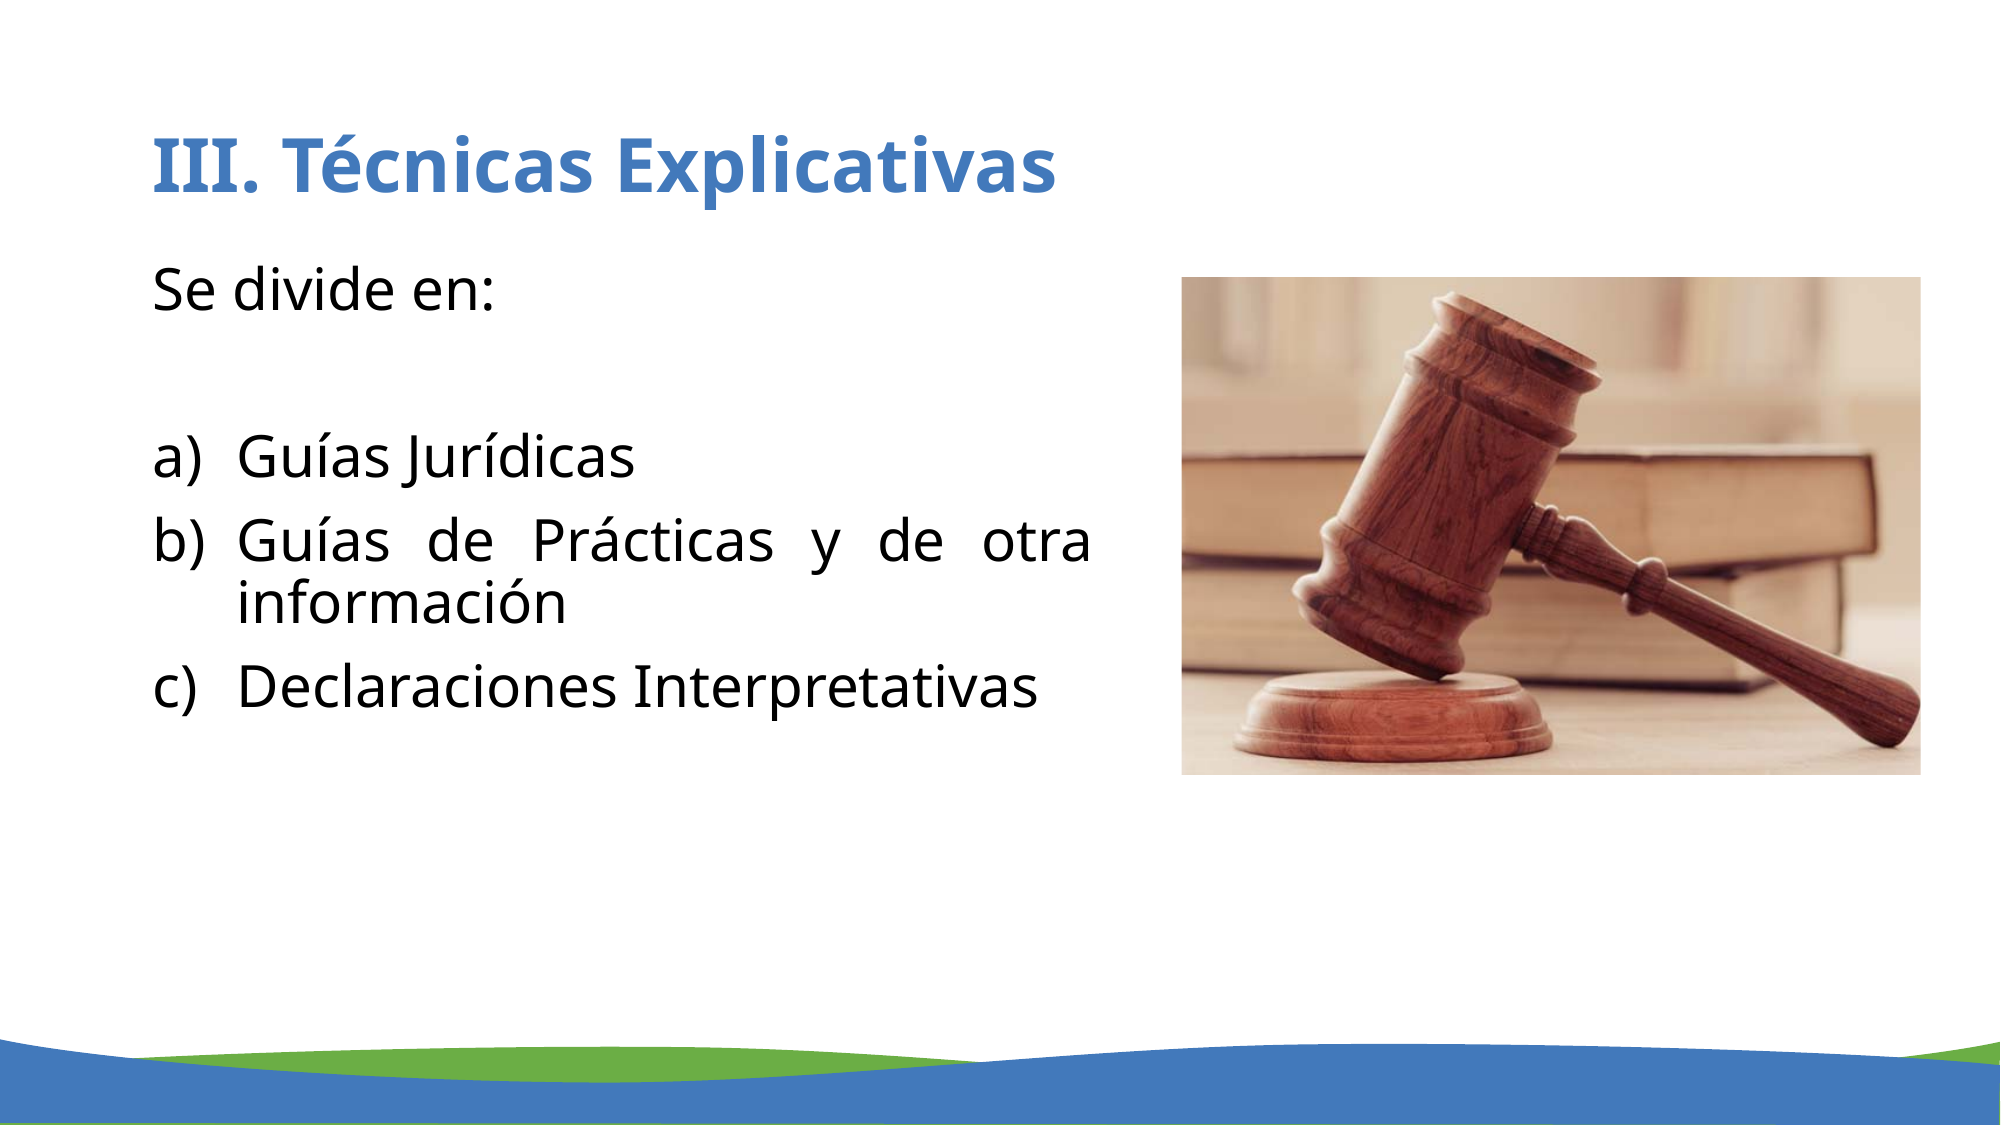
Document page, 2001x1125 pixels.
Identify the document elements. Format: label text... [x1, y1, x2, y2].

picture [1181, 277, 1921, 775]
title III. Técnicas Explicativas [137, 59, 1863, 278]
list Se divide en: Guías Jurídicas Guías de Prácticas y de otra información Declaraciones Interpretativas [137, 252, 1109, 967]
